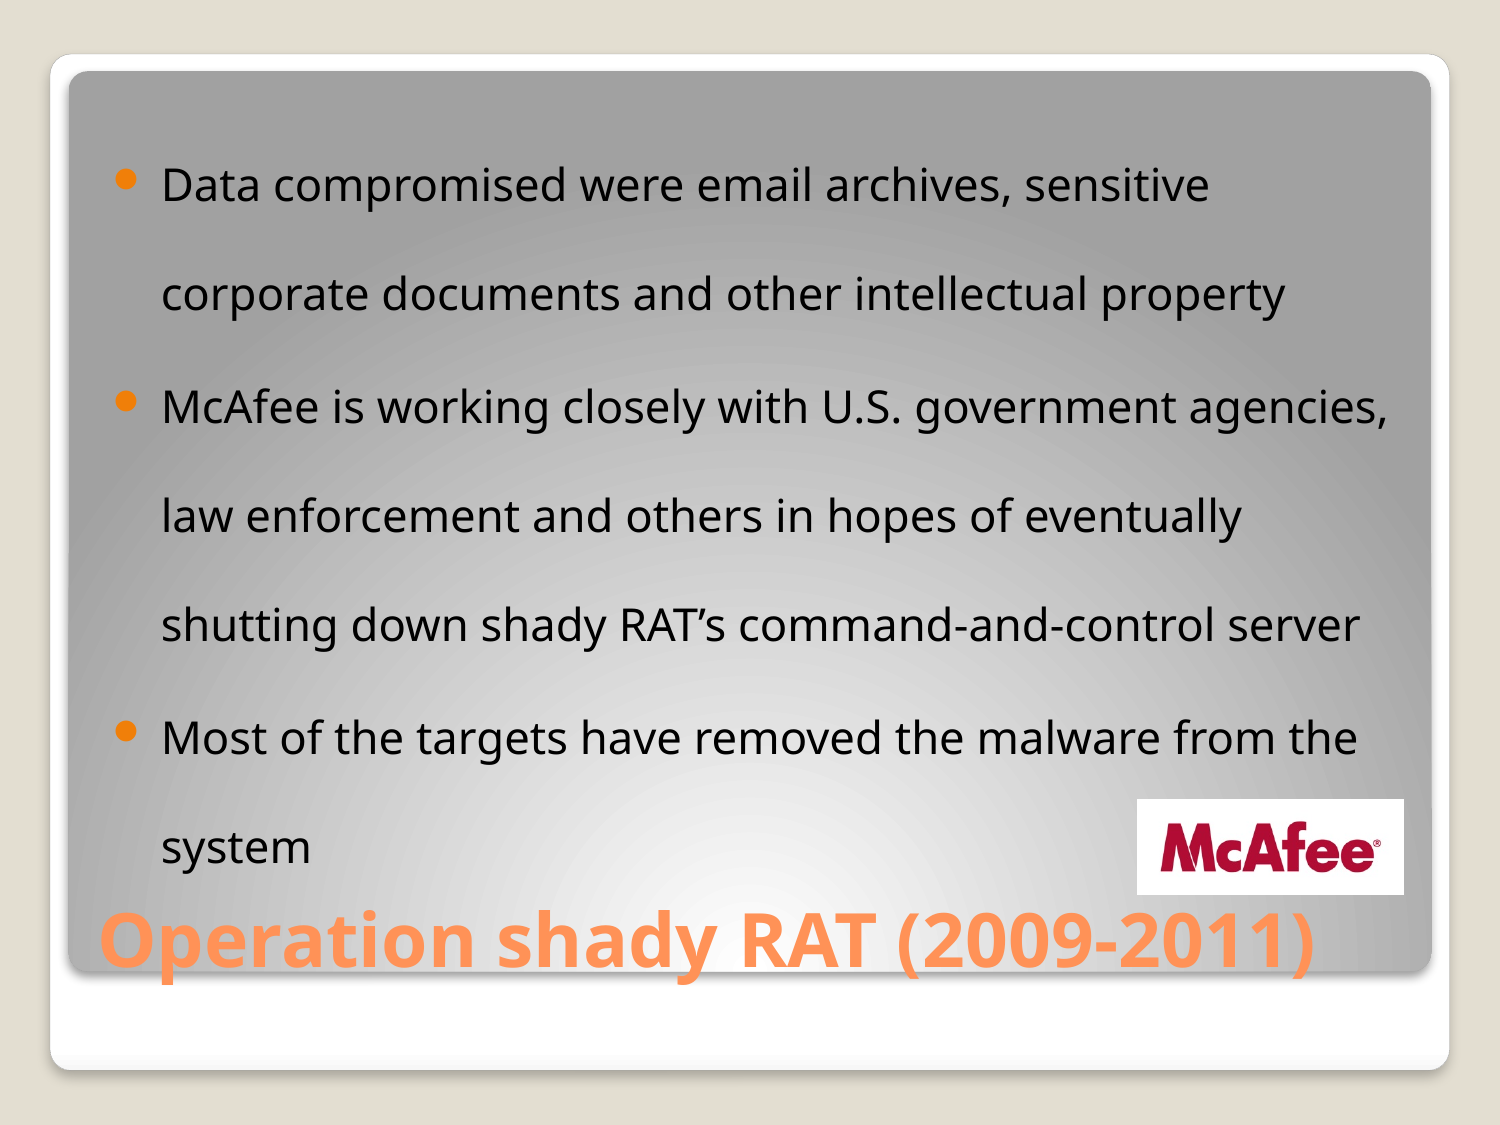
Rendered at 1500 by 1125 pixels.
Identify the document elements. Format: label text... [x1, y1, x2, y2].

picture [1137, 799, 1405, 895]
title Operation shady RAT (2009-2011) [82, 888, 1425, 990]
list Data compromised were email archives, sensitive corporate documents and other intellectual property McAfee is working closely with U.S. government agencies, law enforcement and others in hopes of eventually shutting down shady RAT’s command-and-control server Most of the targets have removed the malware from the system [82, 86, 1425, 888]
